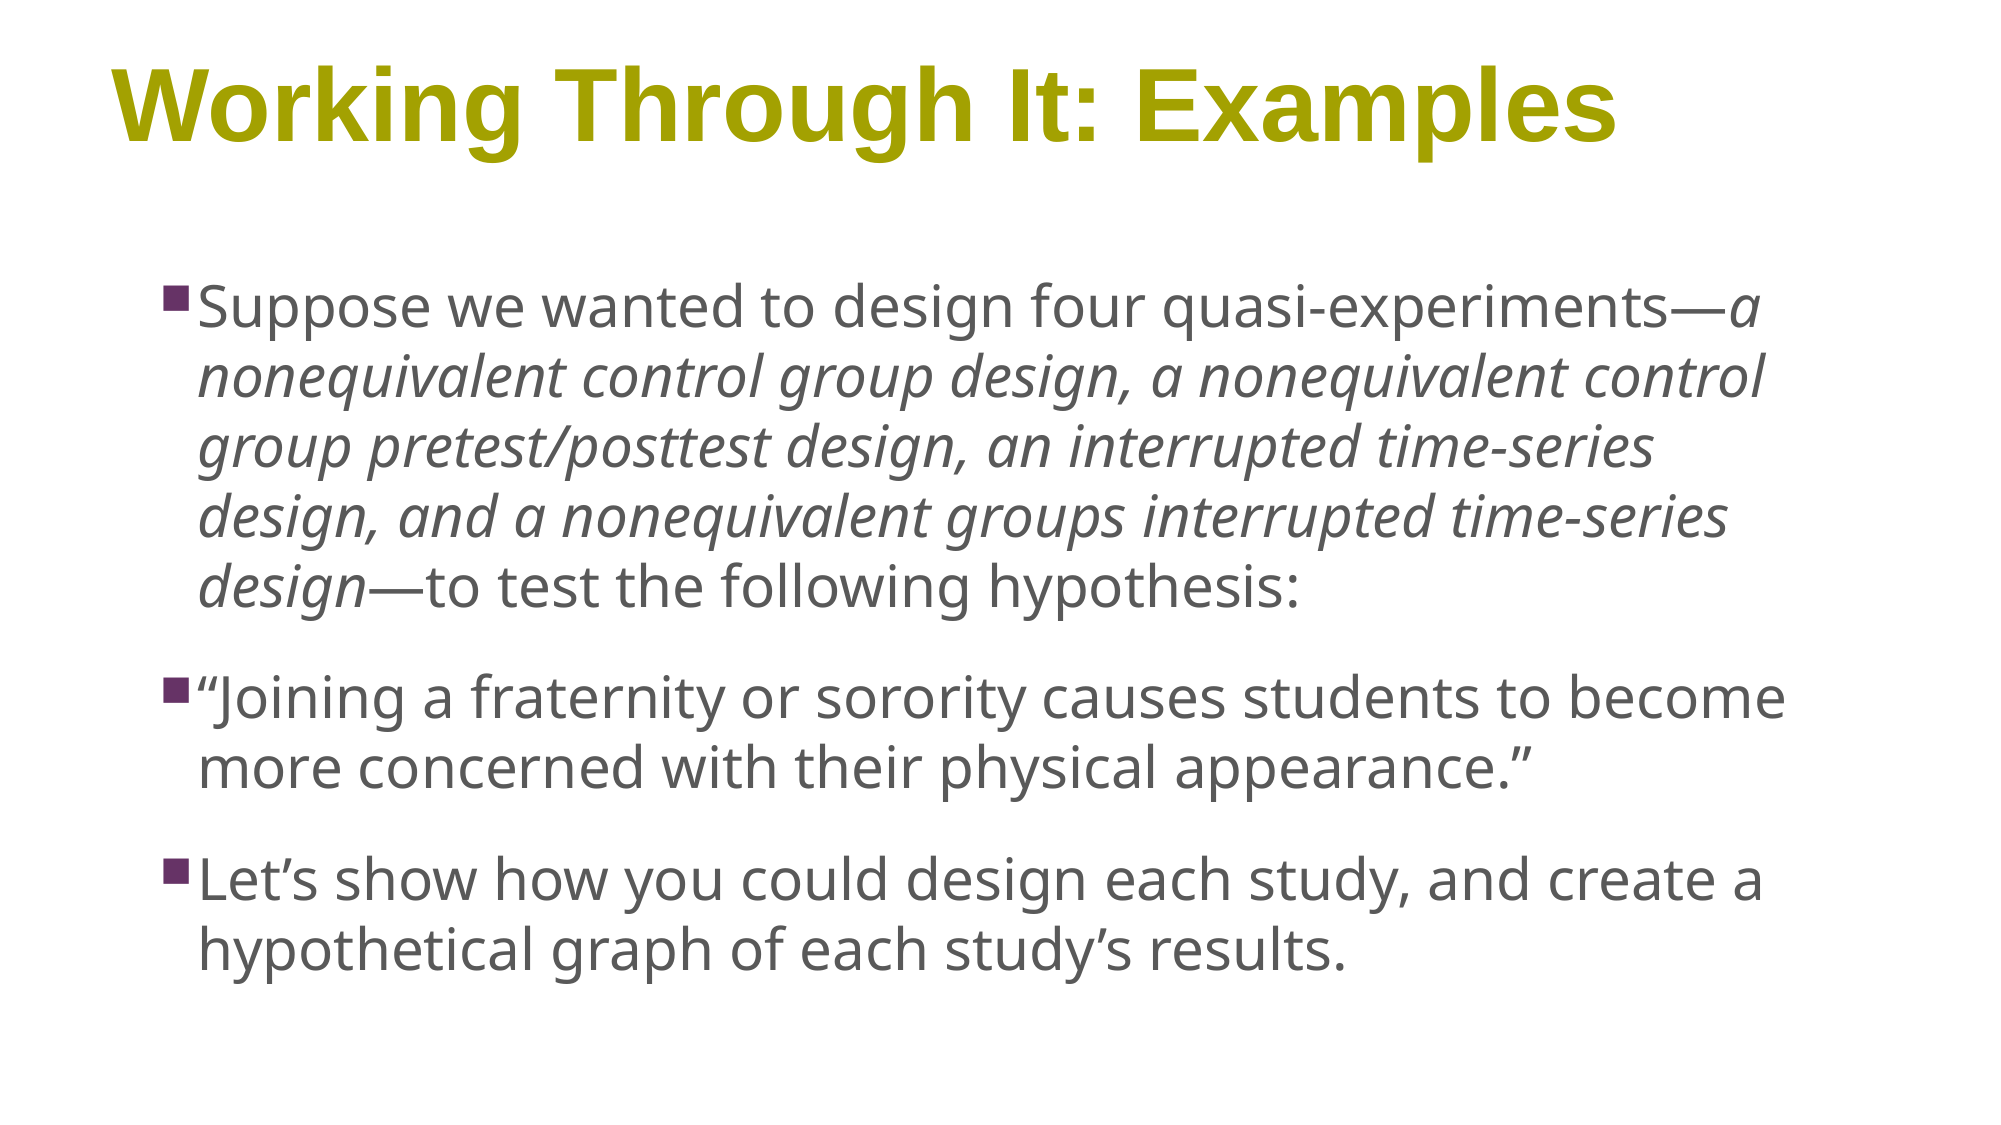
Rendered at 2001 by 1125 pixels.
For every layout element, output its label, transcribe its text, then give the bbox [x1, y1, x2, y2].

title Working Through It: Examples [96, 29, 1897, 218]
list Suppose we wanted to design four quasi-experiments—a nonequivalent control group design, a nonequivalent control group pretest/posttest design, an interrupted time-series design, and a nonequivalent groups interrupted time-series design—to test the following hypothesis: “Joining a fraternity or sorority causes students to become more concerned with their physical appearance.” Let’s show how you could design each study, and create a hypothetical graph of each study’s results. [144, 261, 1859, 1009]
